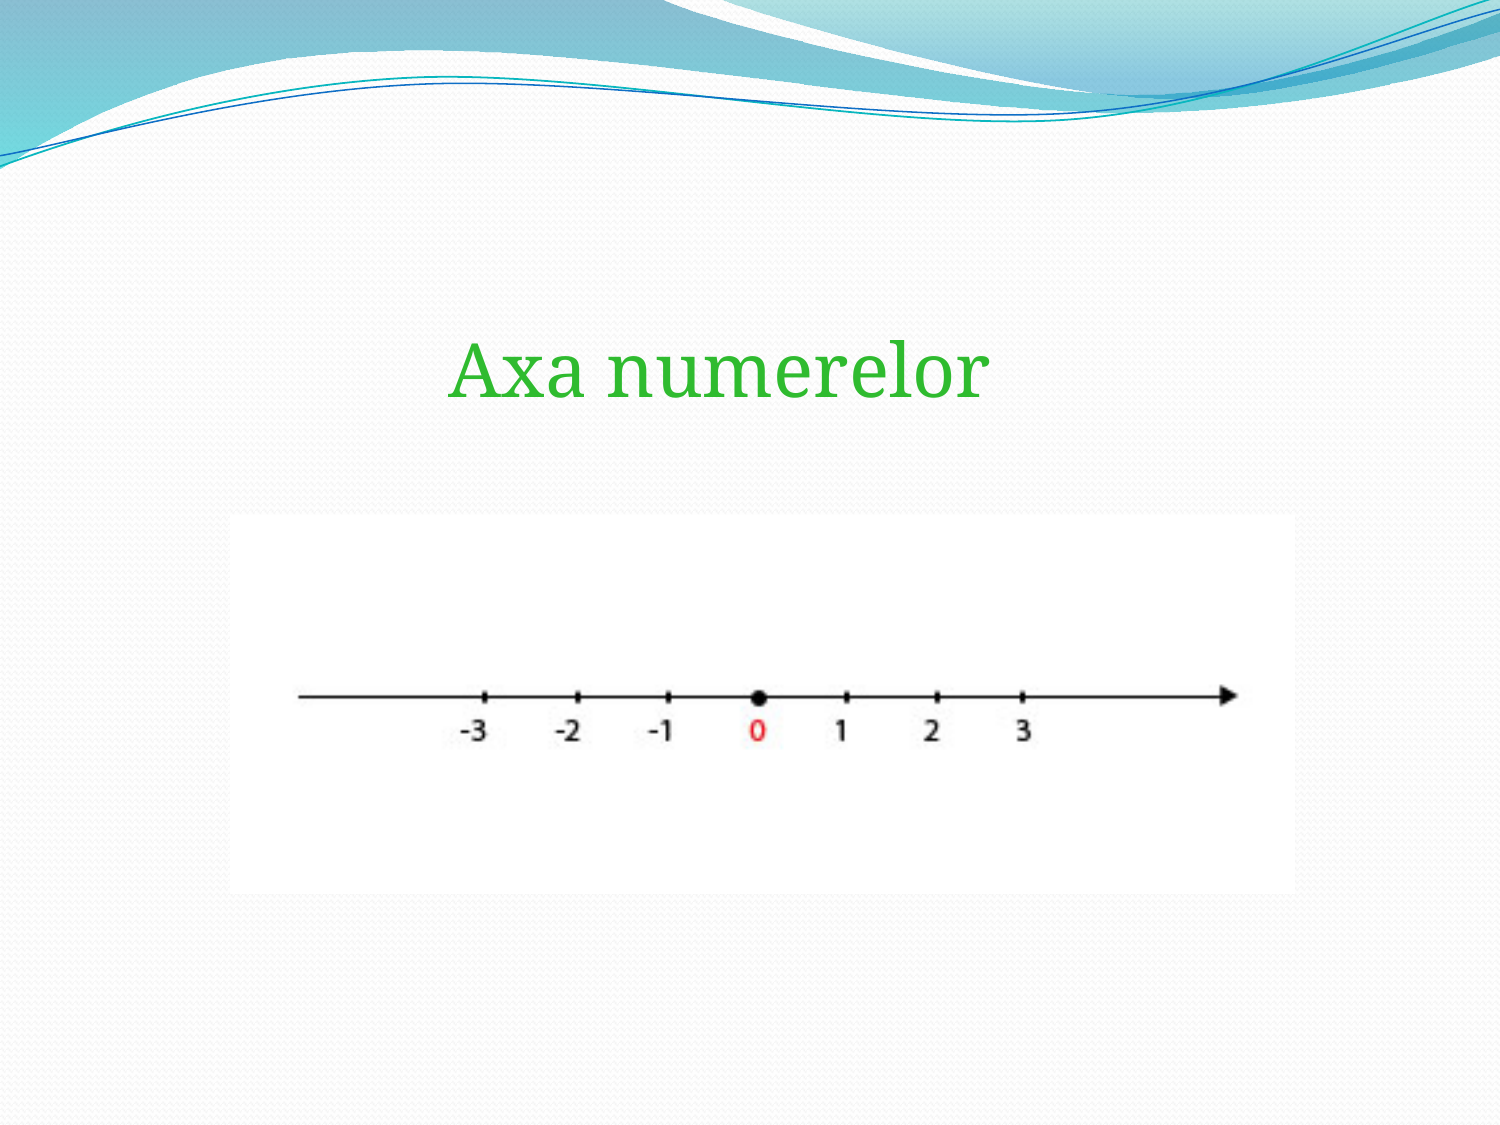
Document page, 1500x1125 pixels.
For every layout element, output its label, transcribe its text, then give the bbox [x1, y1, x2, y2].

picture [229, 514, 1296, 894]
text_box Axa numerelor [301, 314, 1140, 420]
